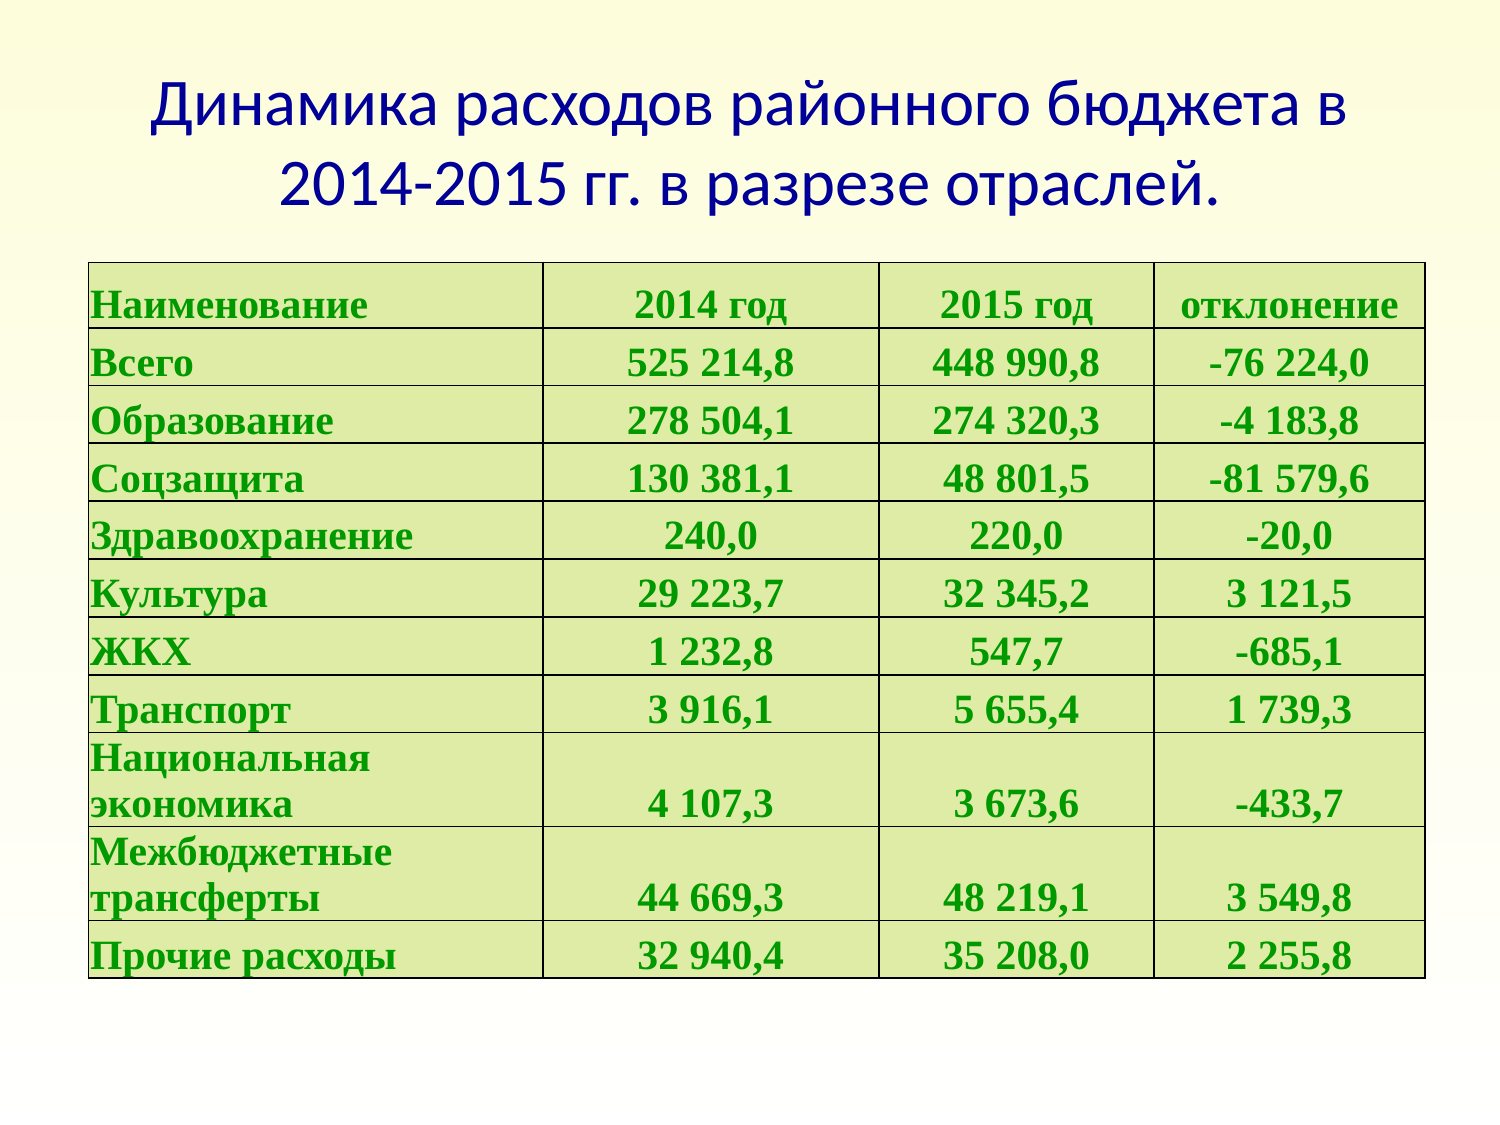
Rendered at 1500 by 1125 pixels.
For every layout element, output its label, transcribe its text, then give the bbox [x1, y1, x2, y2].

table_cell -4 183,8 [1155, 386, 1424, 442]
table_cell 3 916,1 [544, 676, 878, 732]
table_header 2014 год [544, 263, 878, 327]
table_cell 240,0 [544, 502, 878, 558]
table_cell 5 655,4 [880, 676, 1153, 732]
table_cell 3 549,8 [1155, 827, 1424, 920]
table_cell -685,1 [1155, 618, 1424, 674]
table_cell Здравоохранение [89, 502, 542, 558]
table_cell 274 320,3 [880, 386, 1153, 442]
table_cell 547,7 [880, 618, 1153, 674]
table_cell Соцзащита [89, 444, 542, 500]
table_cell -76 224,0 [1155, 329, 1424, 385]
table_cell 32 345,2 [880, 560, 1153, 616]
table_header отклонение [1155, 263, 1424, 327]
table_header 2015 год [880, 263, 1153, 327]
table_cell 1 739,3 [1155, 676, 1424, 732]
table_cell Всего [89, 329, 542, 385]
table_cell 4 107,3 [544, 733, 878, 826]
table_cell ЖКХ [89, 618, 542, 674]
table_cell 278 504,1 [544, 386, 878, 442]
table_cell Культура [89, 560, 542, 616]
table_cell 448 990,8 [880, 329, 1153, 385]
table_cell 2 255,8 [1155, 921, 1424, 977]
table_cell 44 669,3 [544, 827, 878, 920]
table_cell 3 121,5 [1155, 560, 1424, 616]
table_cell 48 219,1 [880, 827, 1153, 920]
table_cell -81 579,6 [1155, 444, 1424, 500]
table_cell Транспорт [89, 676, 542, 732]
table_cell 220,0 [880, 502, 1153, 558]
table_cell 1 232,8 [544, 618, 878, 674]
table_cell 130 381,1 [544, 444, 878, 500]
table_cell 35 208,0 [880, 921, 1153, 977]
table_cell 3 673,6 [880, 733, 1153, 826]
table_cell 29 223,7 [544, 560, 878, 616]
table_header Наименование [89, 263, 542, 327]
table_cell -20,0 [1155, 502, 1424, 558]
table_cell 48 801,5 [880, 444, 1153, 500]
table_cell Национальная экономика [89, 733, 542, 826]
table_cell Межбюджетные трансферты [89, 827, 542, 920]
title Динамика расходов районного бюджета в 2014-2015 гг. в разрезе отраслей. [74, 44, 1426, 233]
table_cell Прочие расходы [89, 921, 542, 977]
table_cell Образование [89, 386, 542, 442]
table_cell 32 940,4 [544, 921, 878, 977]
table_cell -433,7 [1155, 733, 1424, 826]
table_cell 525 214,8 [544, 329, 878, 385]
